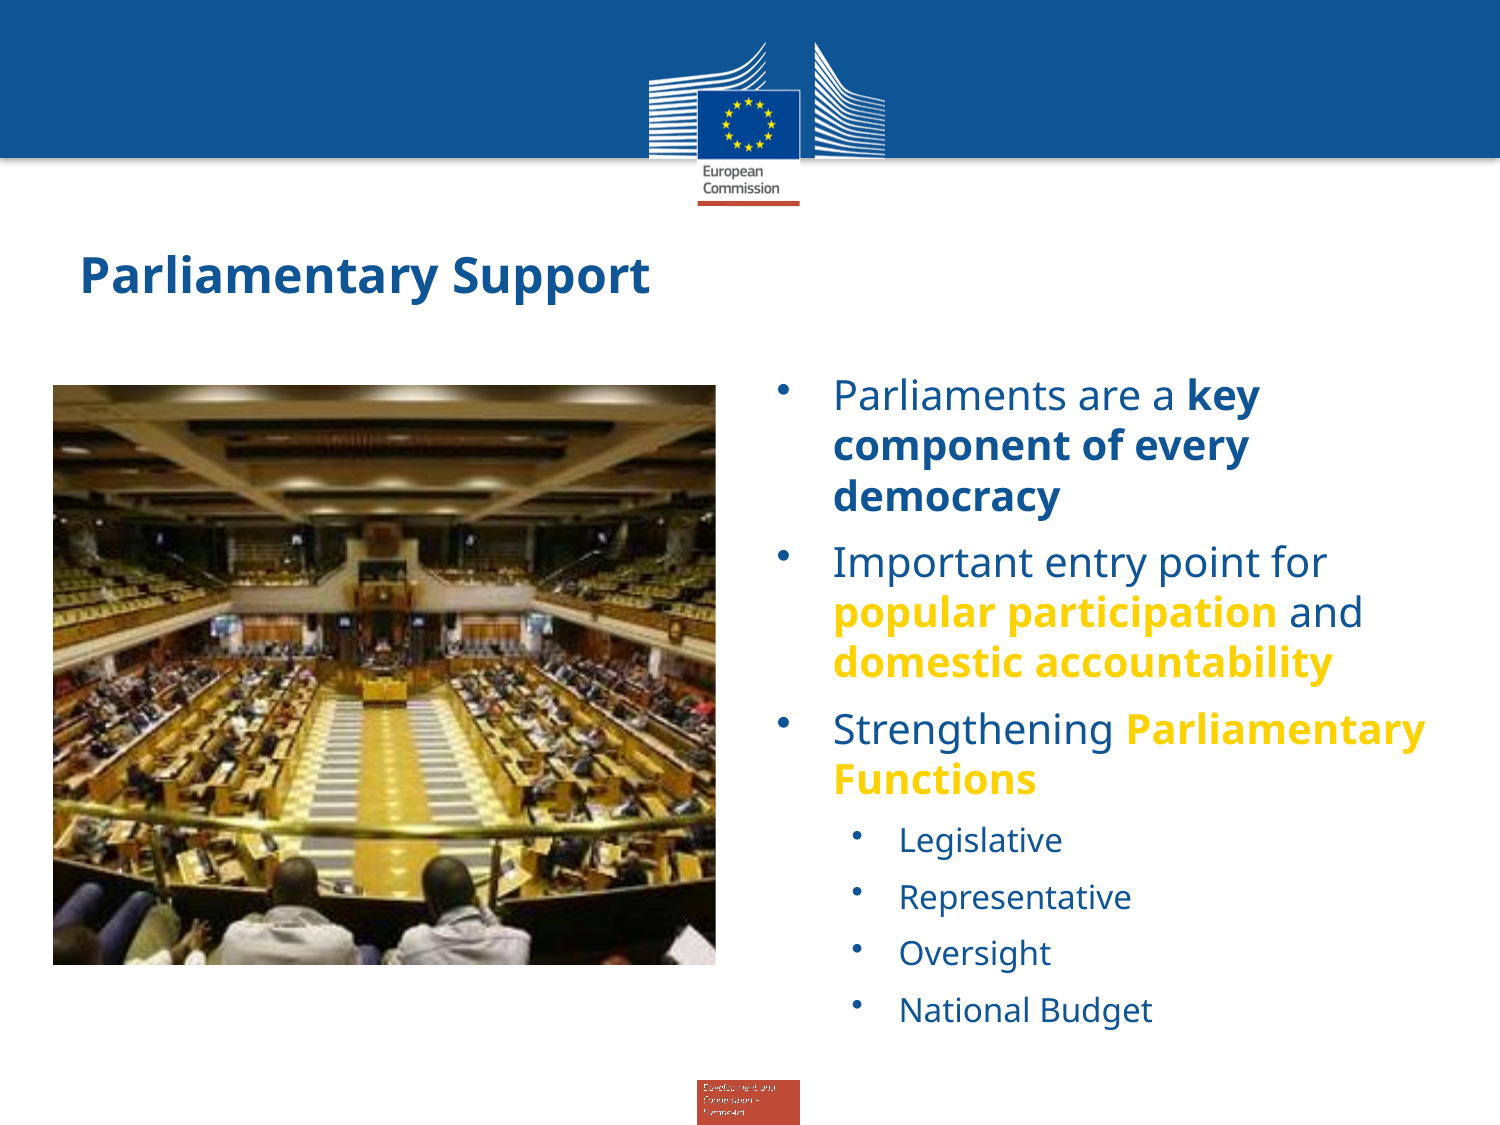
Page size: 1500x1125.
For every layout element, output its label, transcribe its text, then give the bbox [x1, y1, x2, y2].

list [52, 385, 716, 965]
picture [649, 42, 885, 196]
list Parliaments are a key component of every democracy Important entry point for popular participation and domestic accountability Strengthening Parliamentary Functions Legislative Representative Oversight National Budget [761, 361, 1483, 1024]
title Parliamentary Support [64, 196, 1415, 350]
picture [698, 1082, 798, 1123]
